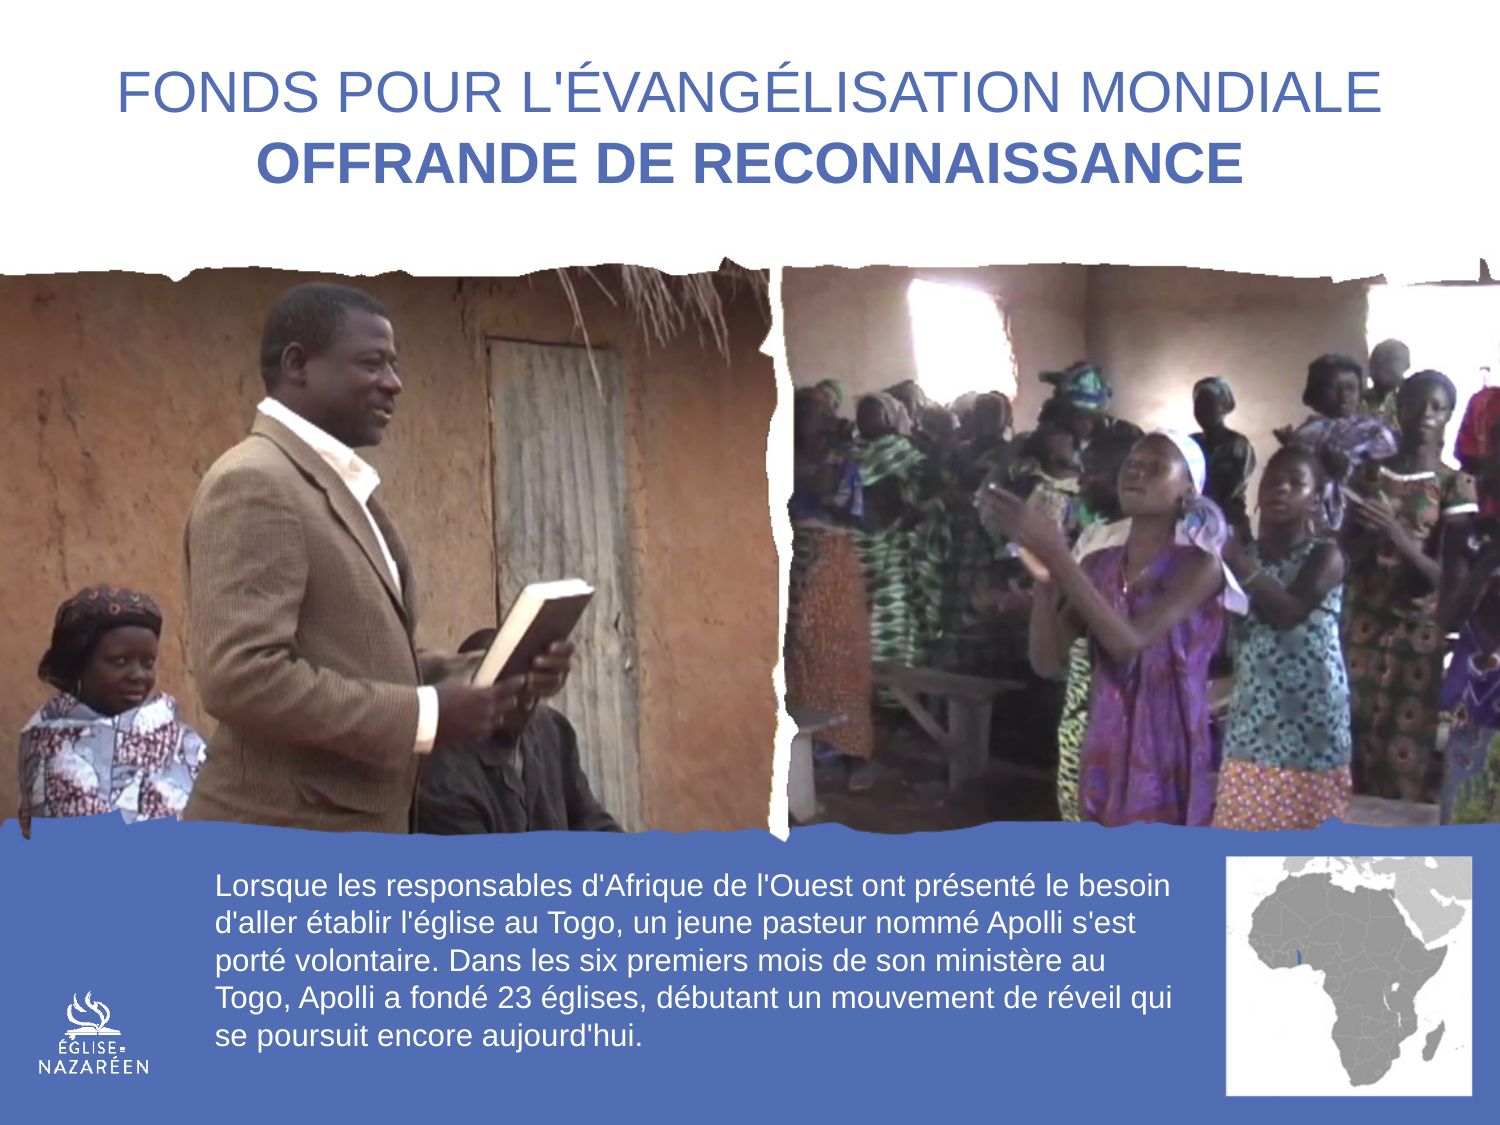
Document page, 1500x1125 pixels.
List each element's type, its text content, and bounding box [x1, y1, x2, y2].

picture [0, 0, 1500, 1125]
text_box Fonds pour l'évangélisation mondiale Offrande de reconnaissance [12, 45, 1488, 203]
text_box Lorsque les responsables d'Afrique de l'Ouest ont présenté le besoin d'aller établir l'église au Togo, un jeune pasteur nommé Apolli s'est porté volontaire. Dans les six premiers mois de son ministère au Togo, Apolli a fondé 23 églises, débutant un mouvement de réveil qui se poursuit encore aujourd'hui. [200, 857, 1200, 1060]
